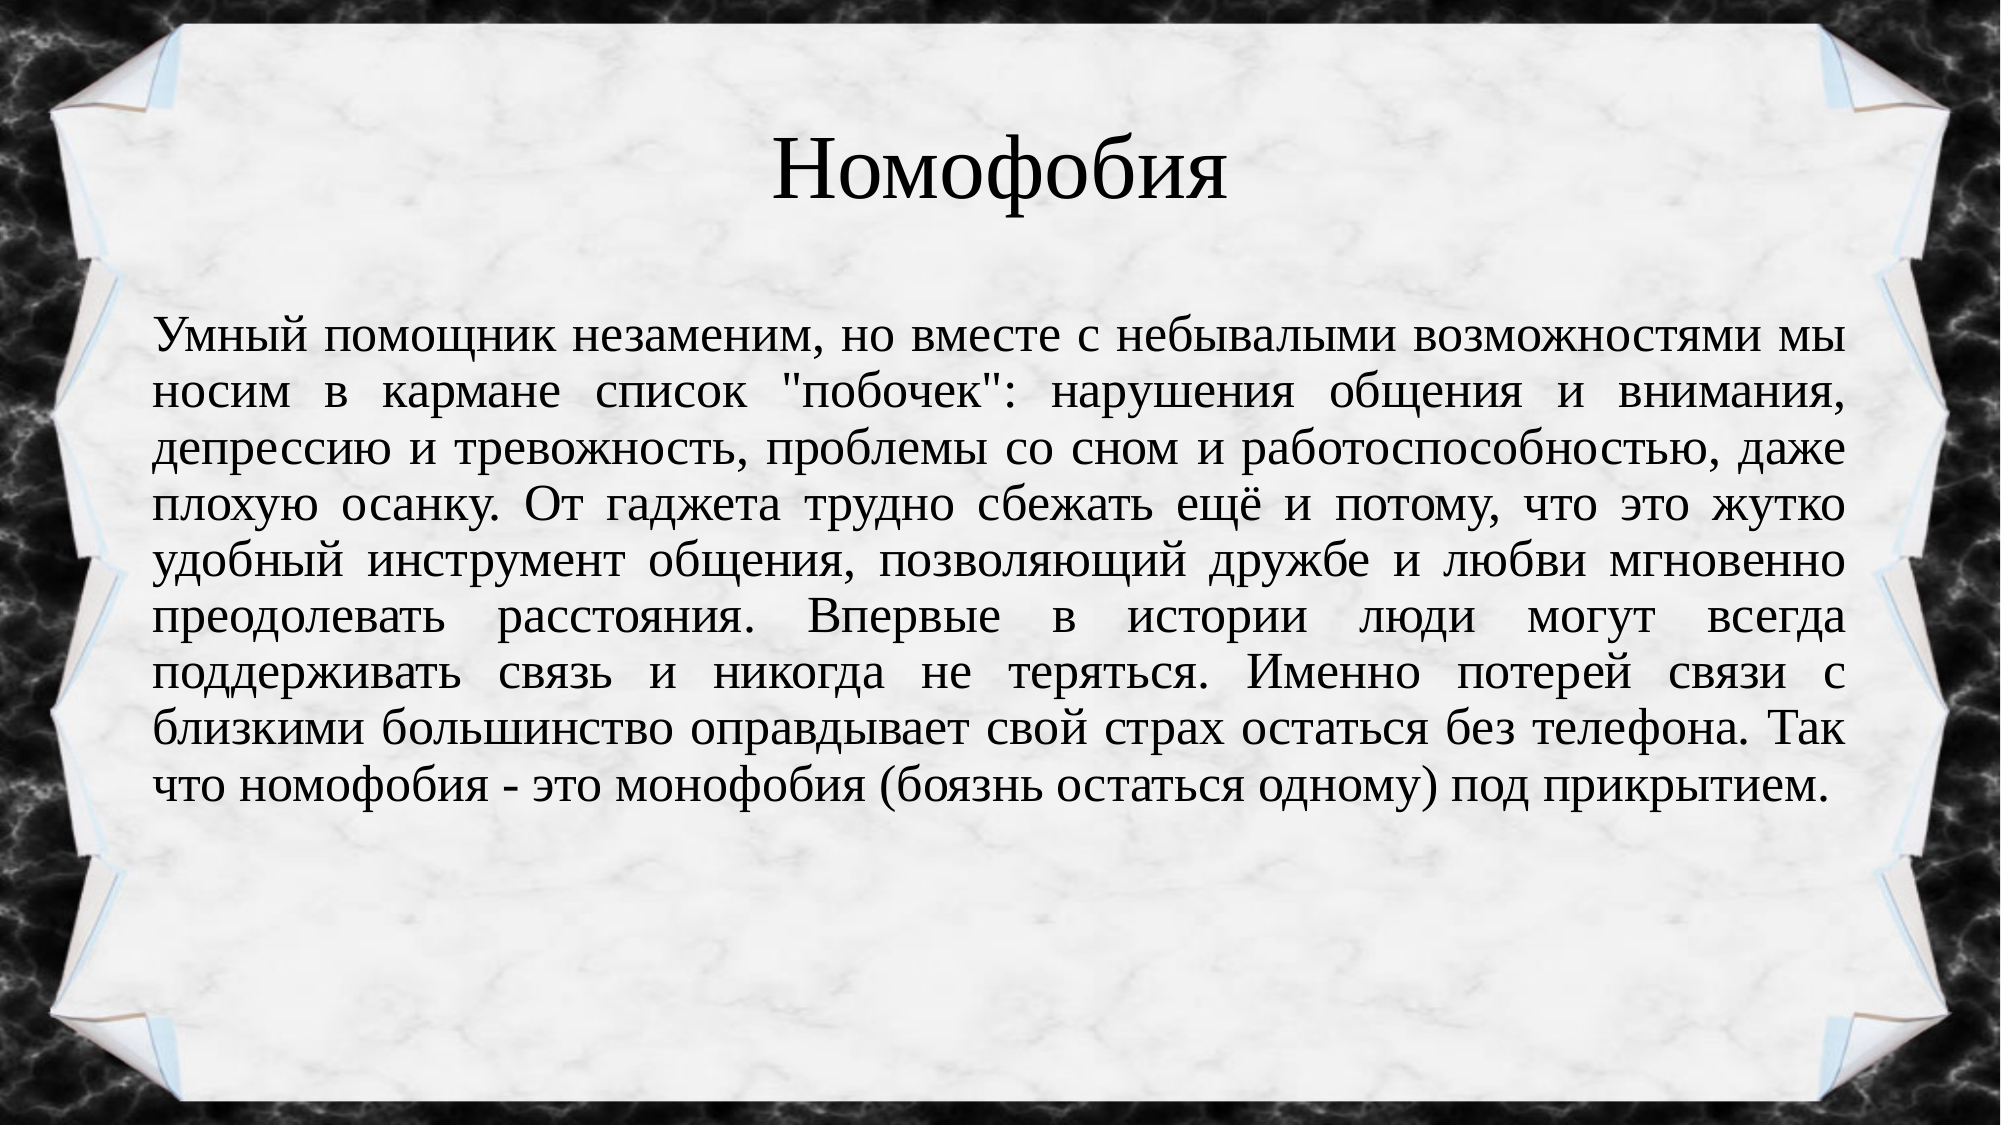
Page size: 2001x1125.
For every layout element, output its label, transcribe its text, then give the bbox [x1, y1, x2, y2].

list Умный помощник незаменим, но вместе с небывалыми возможностями мы носим в кармане список "побочек": нарушения общения и внимания, депрессию и тревожность, проблемы со сном и работоспособностью, даже плохую осанку. От гаджета трудно сбежать ещё и потому, что это жутко удобный инструмент общения, позволяющий дружбе и любви мгновенно преодолевать расстояния. Впервые в истории люди могут всегда поддерживать связь и никогда не теряться. Именно потерей связи с близкими большинство оправдывает свой cтрах остаться без телефона. Так что номофобия - это монофобия (боязнь остаться одному) под прикрытием. [137, 299, 1863, 1014]
title Номофобия [137, 59, 1863, 278]
picture [0, 0, 2001, 1125]
